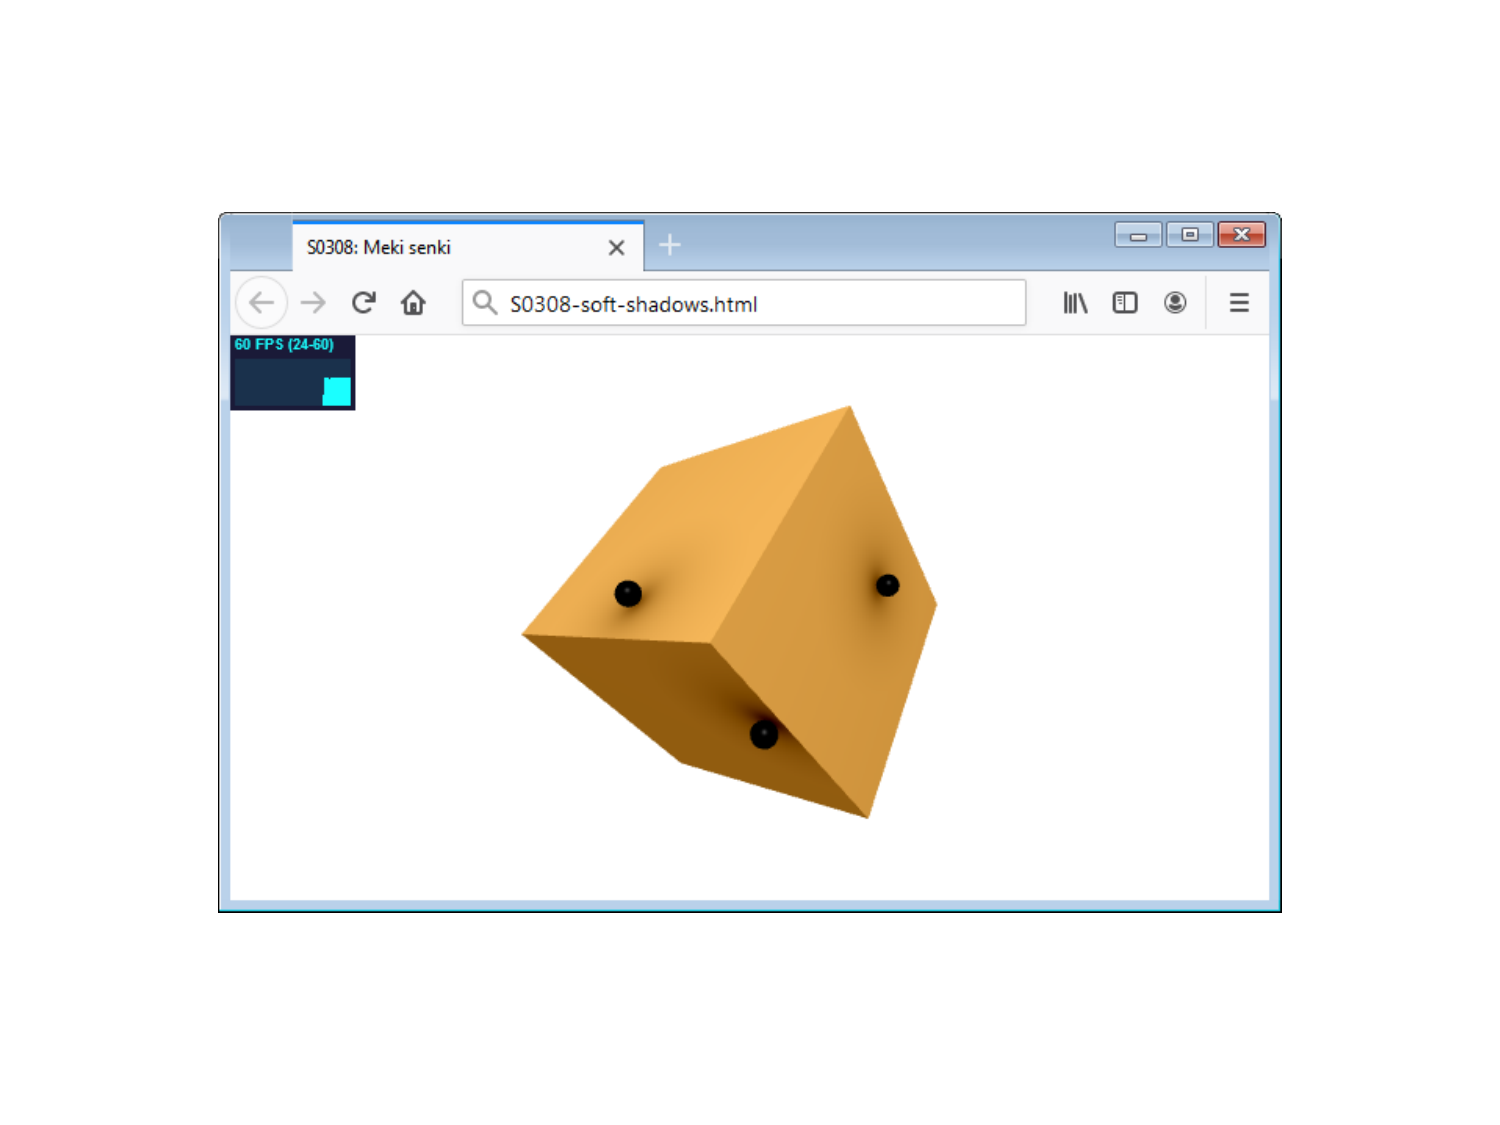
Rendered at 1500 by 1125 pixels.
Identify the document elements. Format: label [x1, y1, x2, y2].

picture [218, 212, 1282, 913]
